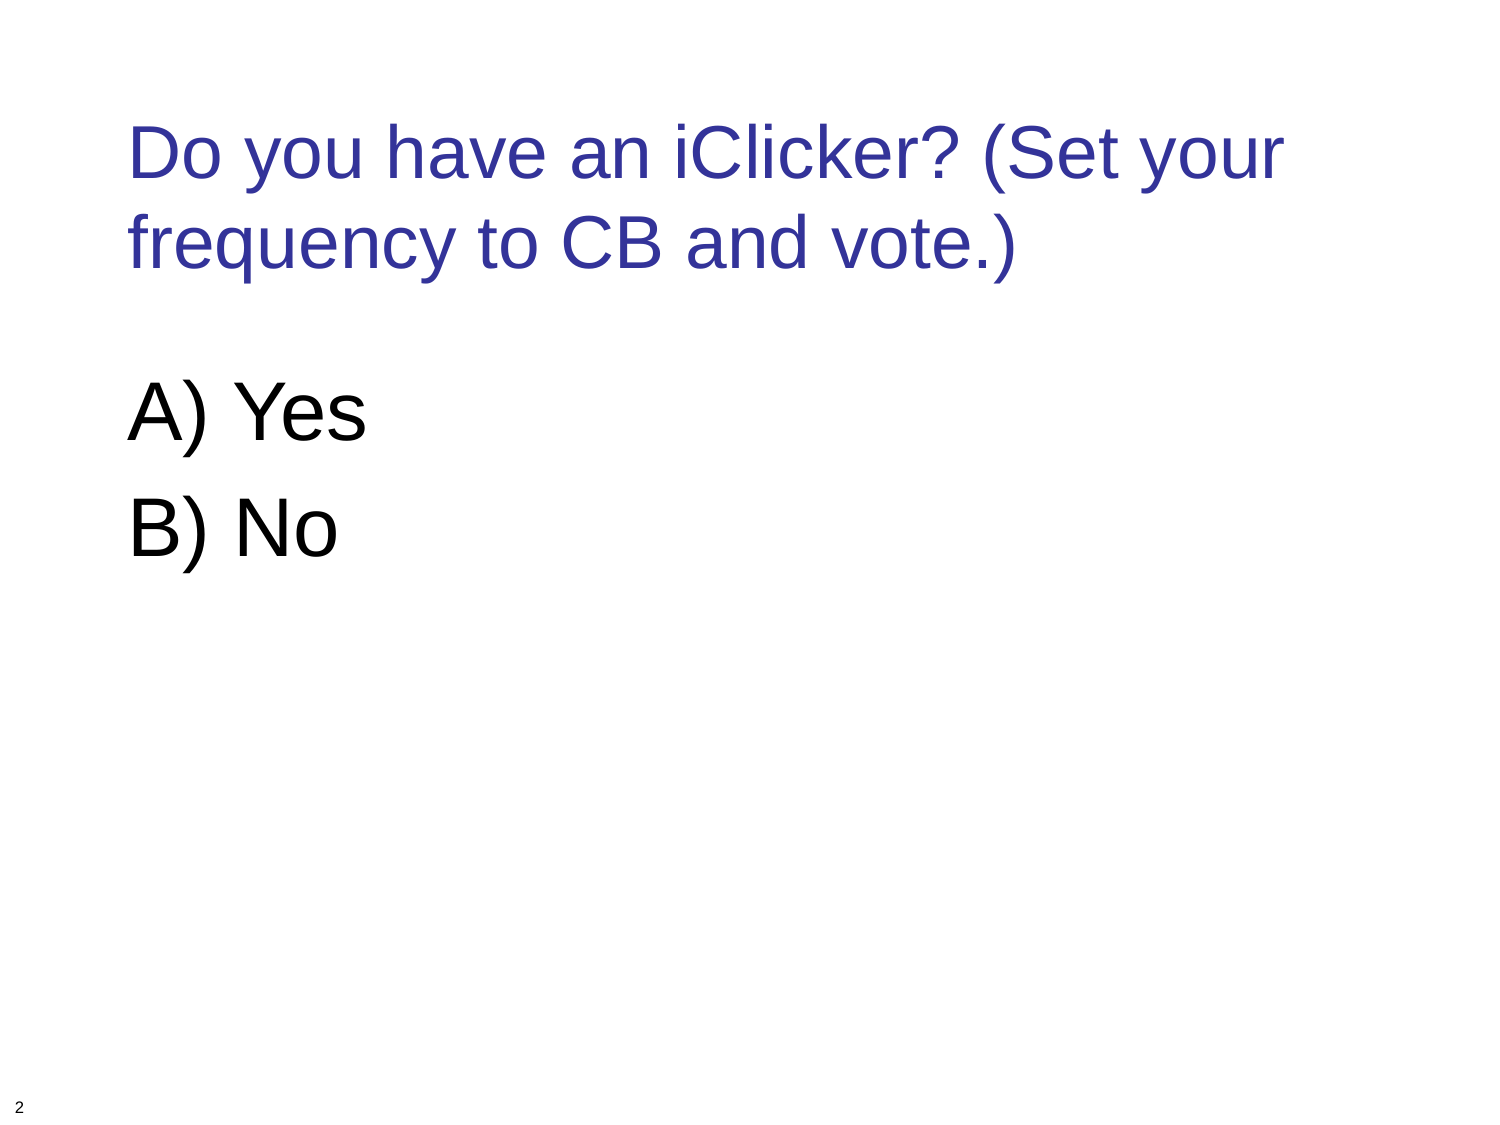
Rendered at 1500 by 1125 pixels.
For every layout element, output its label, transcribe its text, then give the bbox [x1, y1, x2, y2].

title Do you have an iClicker? (Set your frequency to CB and vote.) [112, 99, 1450, 288]
text_box 2 [0, 1089, 50, 1125]
list A) Yes B) No [112, 349, 1388, 1091]
